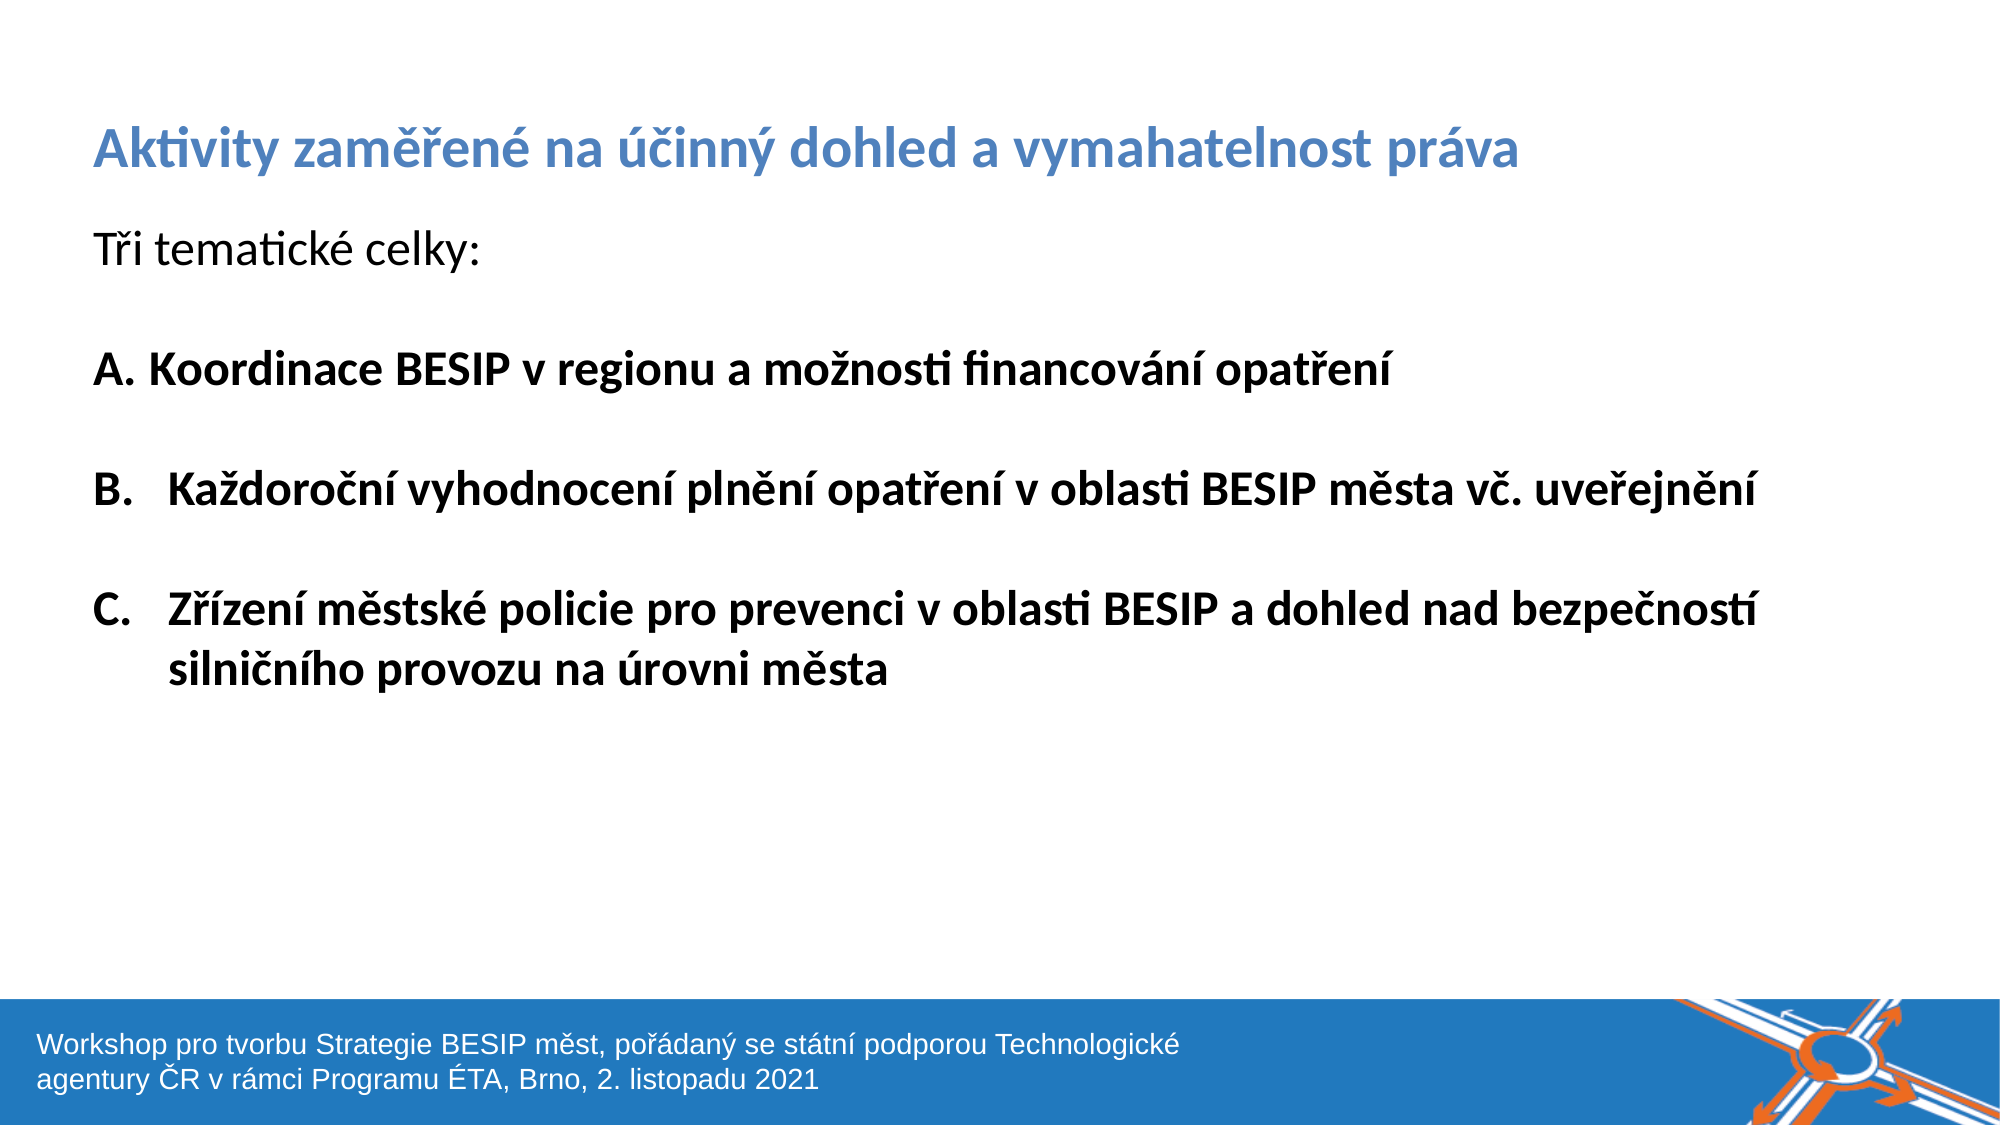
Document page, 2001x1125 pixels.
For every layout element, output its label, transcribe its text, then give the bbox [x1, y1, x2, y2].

picture [0, 999, 2000, 1125]
text_box Aktivity zaměřené na účinný dohled a vymahatelnost práva [78, 101, 1816, 187]
text_box Workshop pro tvorbu Strategie BESIP měst, pořádaný se státní podporou Technologické agentury ČR v rámci Programu ÉTA, Brno, 2. listopadu 2021 [21, 1018, 1247, 1104]
text_box Tři tematické celky: Koordinace BESIP v regionu a možnosti financování opatření B. Každoroční vyhodnocení plnění opatření v oblasti BESIP města vč. uveřejnění Zřízení městské policie pro prevenci v oblasti BESIP a dohled nad bezpečností silničního provozu na úrovni města [78, 208, 1910, 763]
